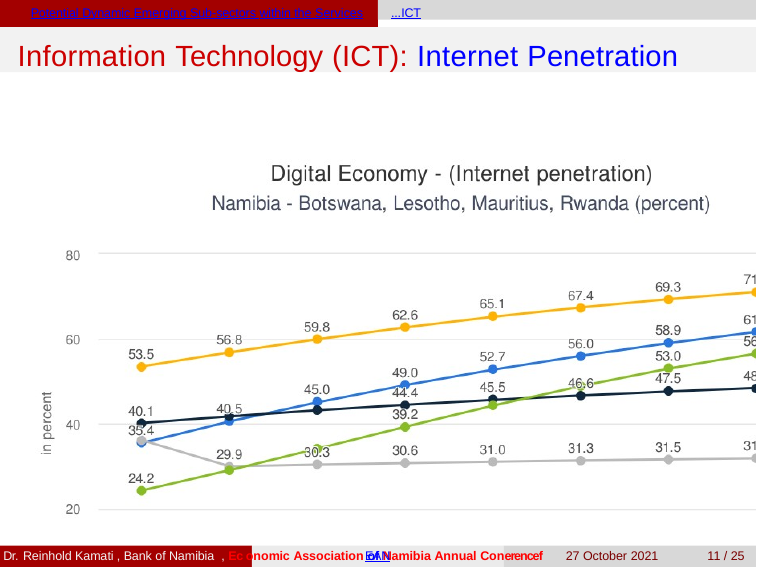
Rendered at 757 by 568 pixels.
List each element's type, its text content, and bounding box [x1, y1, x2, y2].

text_box Information Technology (ICT): Internet Penetration [0, 27, 756, 73]
text_box Potential Dynamic Emerging Sub-sectors within the Services [28, 2, 367, 20]
text_box ...ICT [377, 0, 756, 20]
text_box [0, 133, 757, 568]
